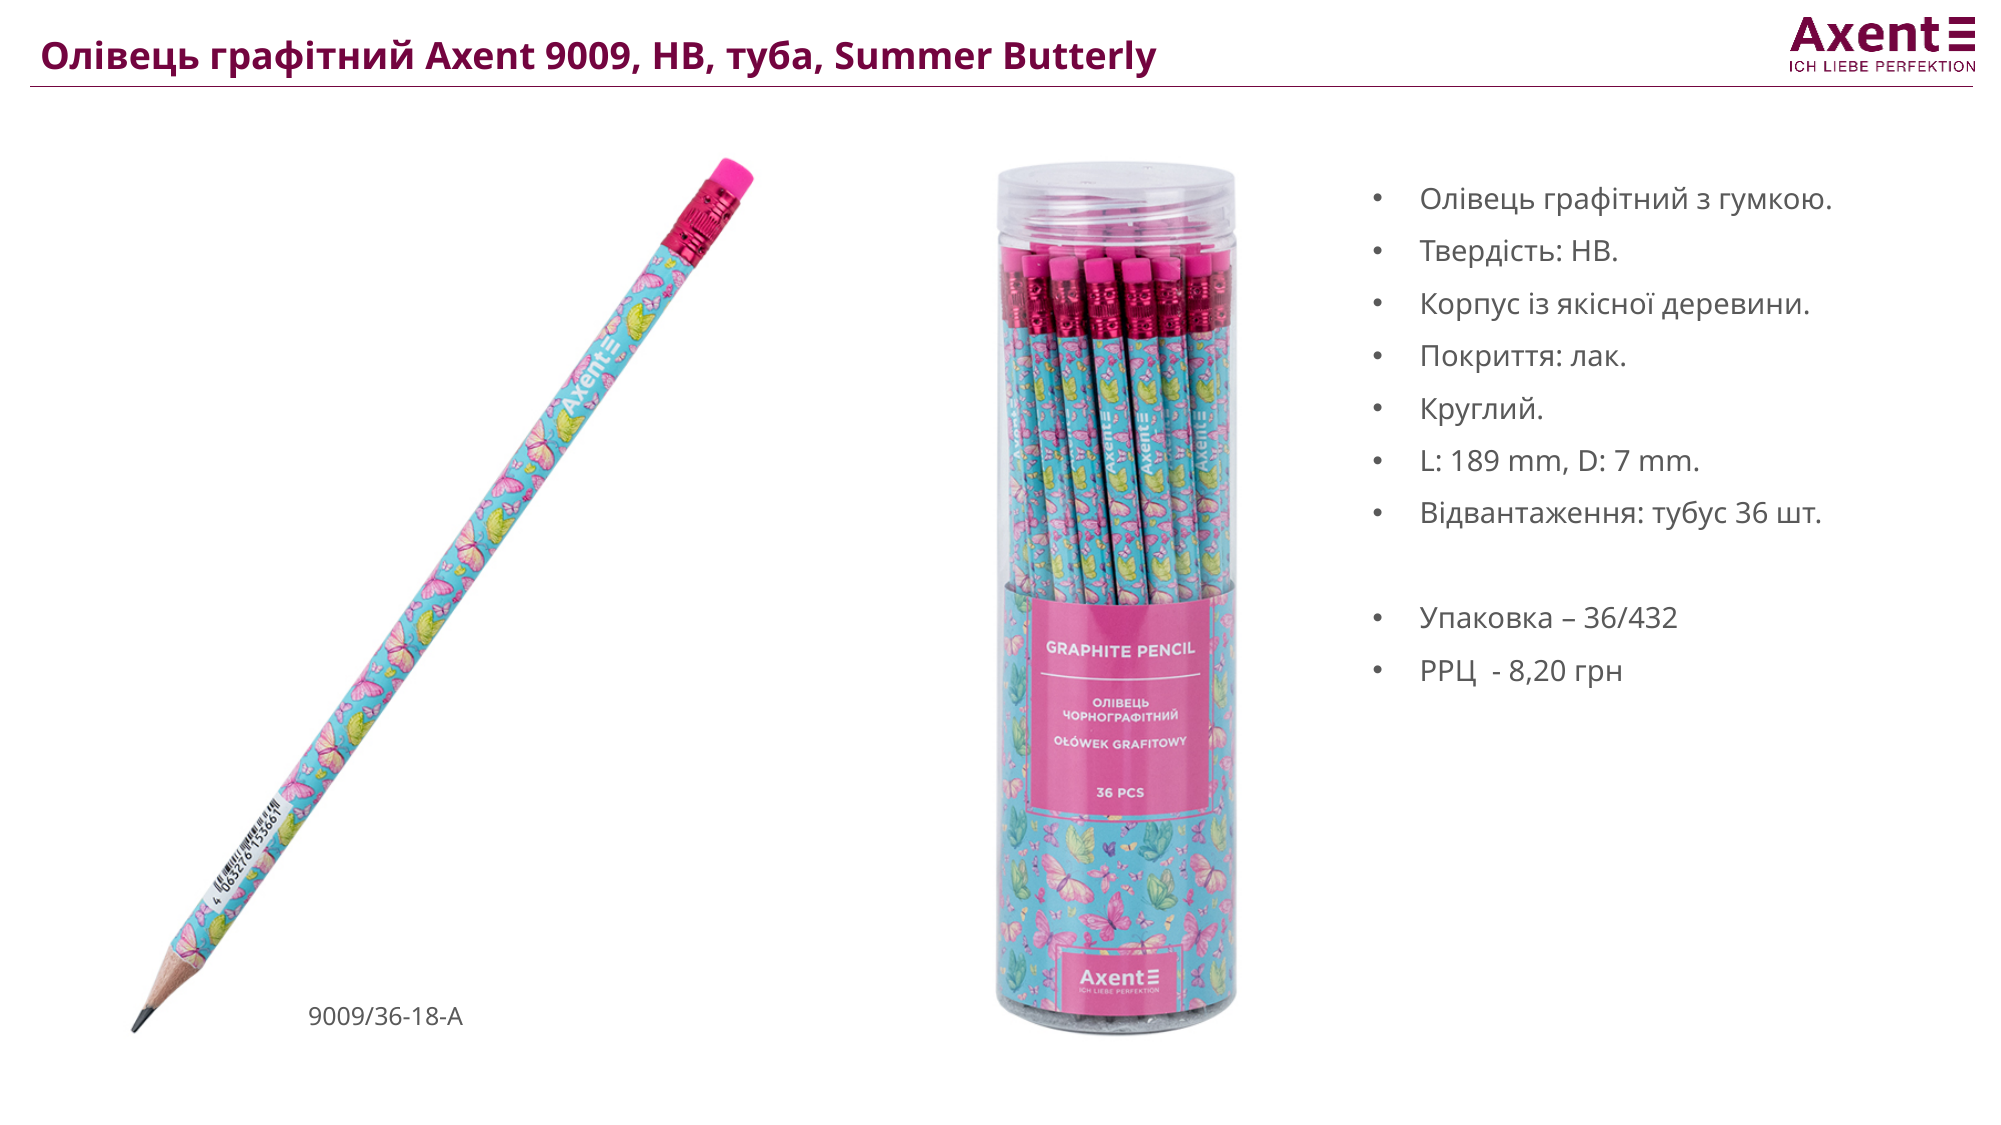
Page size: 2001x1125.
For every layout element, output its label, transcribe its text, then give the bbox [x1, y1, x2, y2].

text_box Олівець графітний з гумкою. Твердість: HB. Корпус із якісної деревини. Покриття: лак. Круглий. L: 189 mm, D: 7 mm. Відвантаження: тубус 36 шт. Упаковка – 36/432 РРЦ - 8,20 грн [1357, 155, 2000, 747]
picture [0, 152, 886, 1039]
picture [1790, 17, 1975, 73]
picture [988, 155, 1246, 1042]
text_box Олівець графітний Axent 9009, HB, туба, Summer Butterly [25, 2, 1240, 85]
